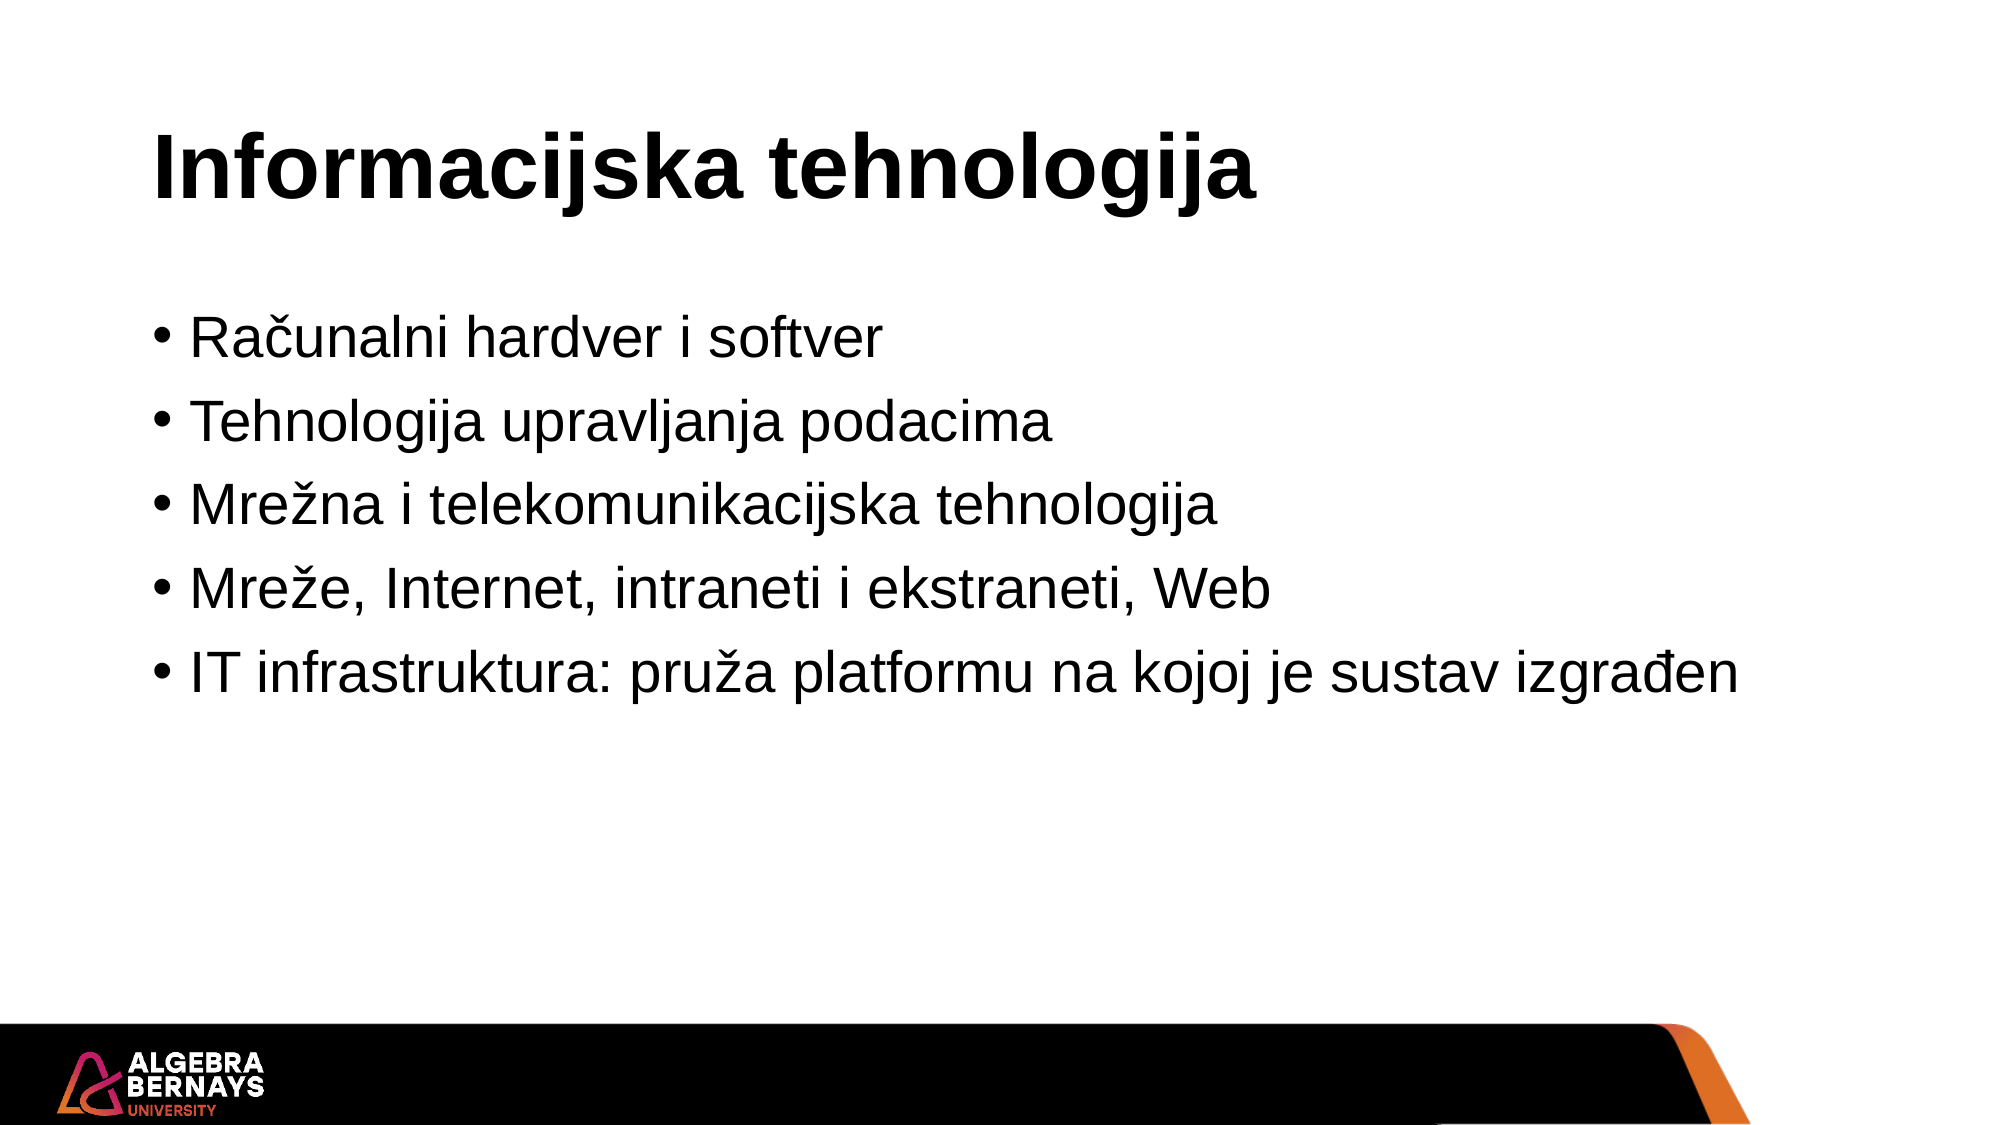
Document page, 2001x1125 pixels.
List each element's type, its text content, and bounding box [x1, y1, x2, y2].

title Informacijska tehnologija [137, 59, 1863, 278]
picture [0, 1023, 1958, 1125]
list Računalni hardver i softver Tehnologija upravljanja podacima Mrežna i telekomunikacijska tehnologija Mreže, Internet, intraneti i ekstraneti, Web IT infrastruktura: pruža platformu na kojoj je sustav izgrađen [137, 299, 1863, 1014]
